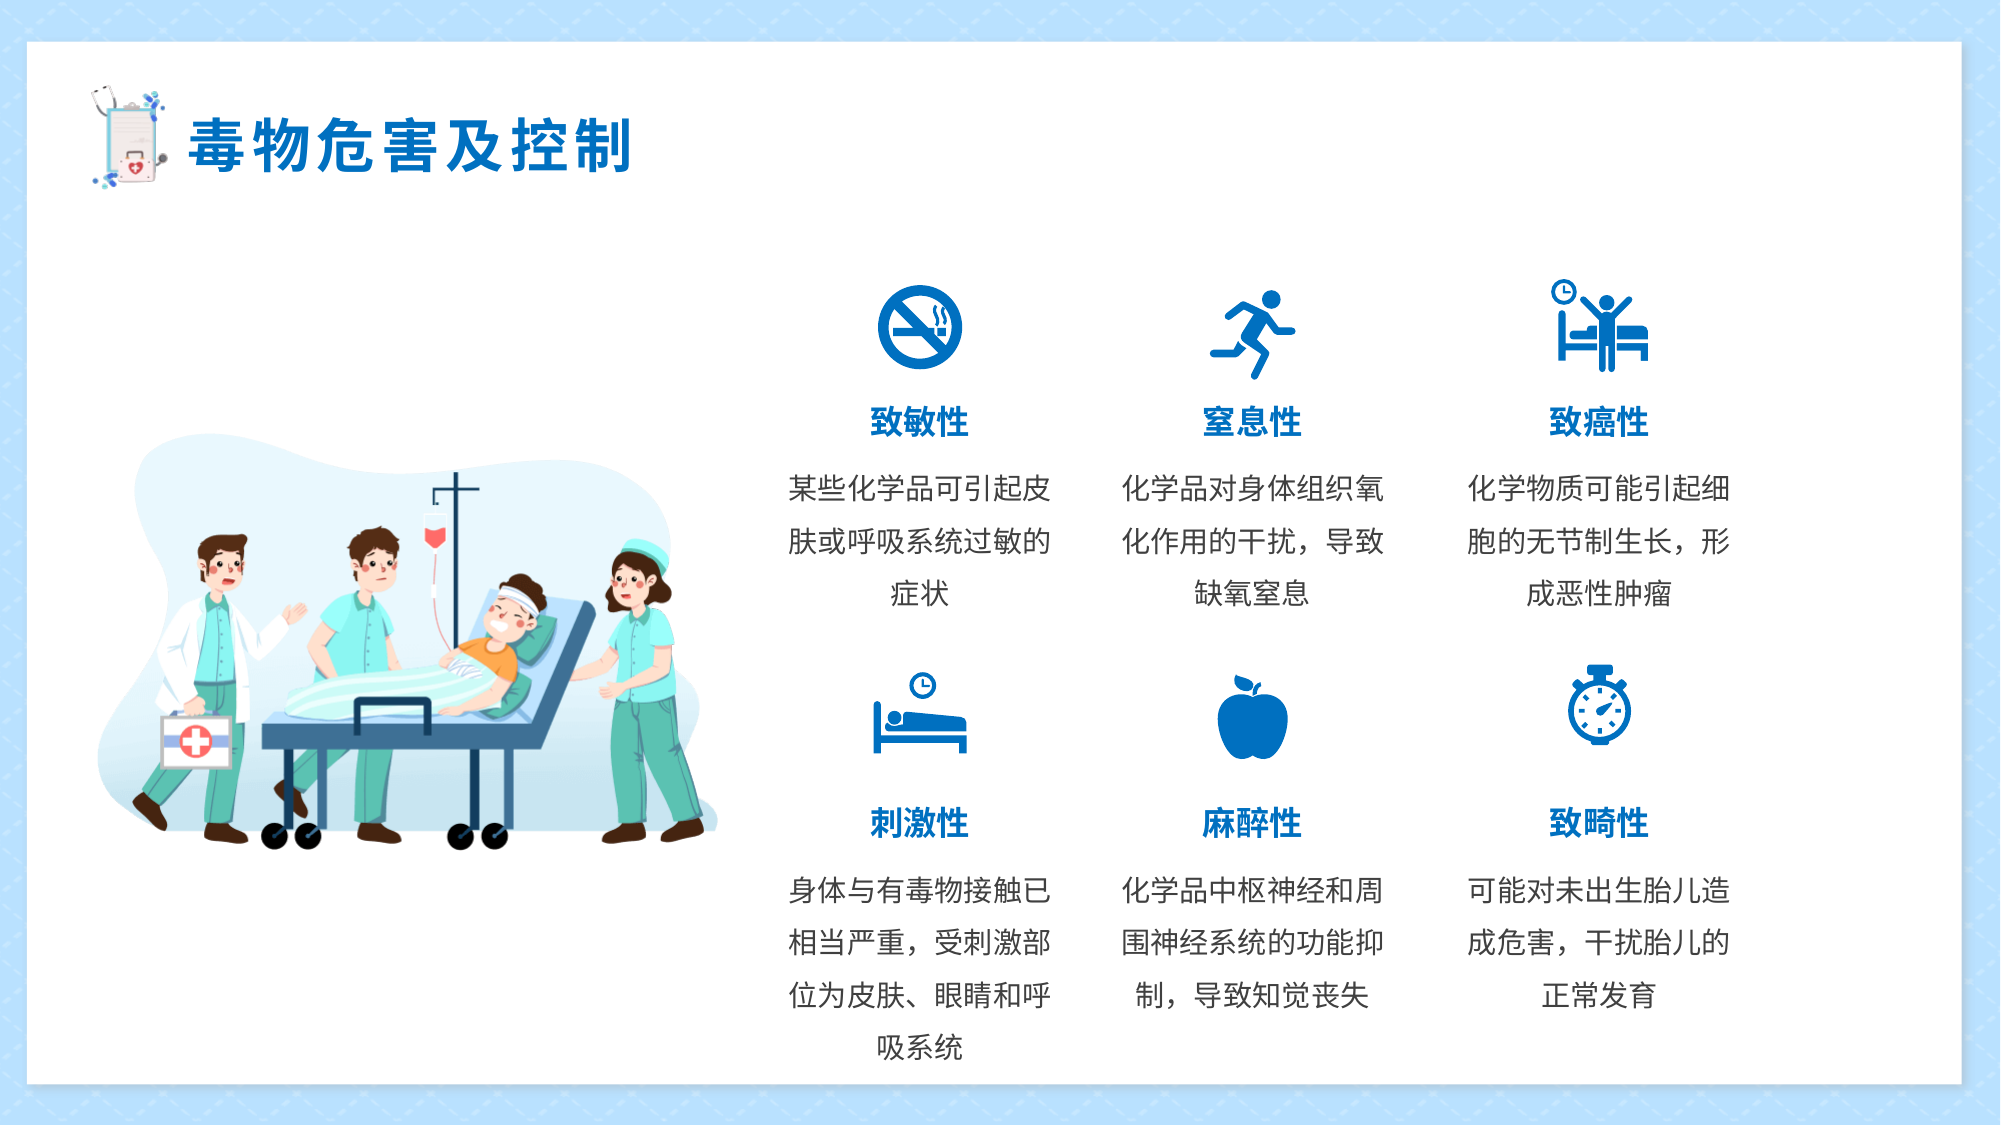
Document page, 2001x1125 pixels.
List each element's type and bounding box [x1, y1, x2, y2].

picture [0, 0, 2000, 1125]
text_box [64, 78, 711, 206]
text_box [1094, 290, 1412, 620]
text_box [1094, 674, 1412, 1022]
text_box [761, 285, 1079, 620]
text_box [1441, 664, 1759, 1022]
text_box [1441, 278, 1759, 620]
text_box [761, 672, 1079, 1075]
